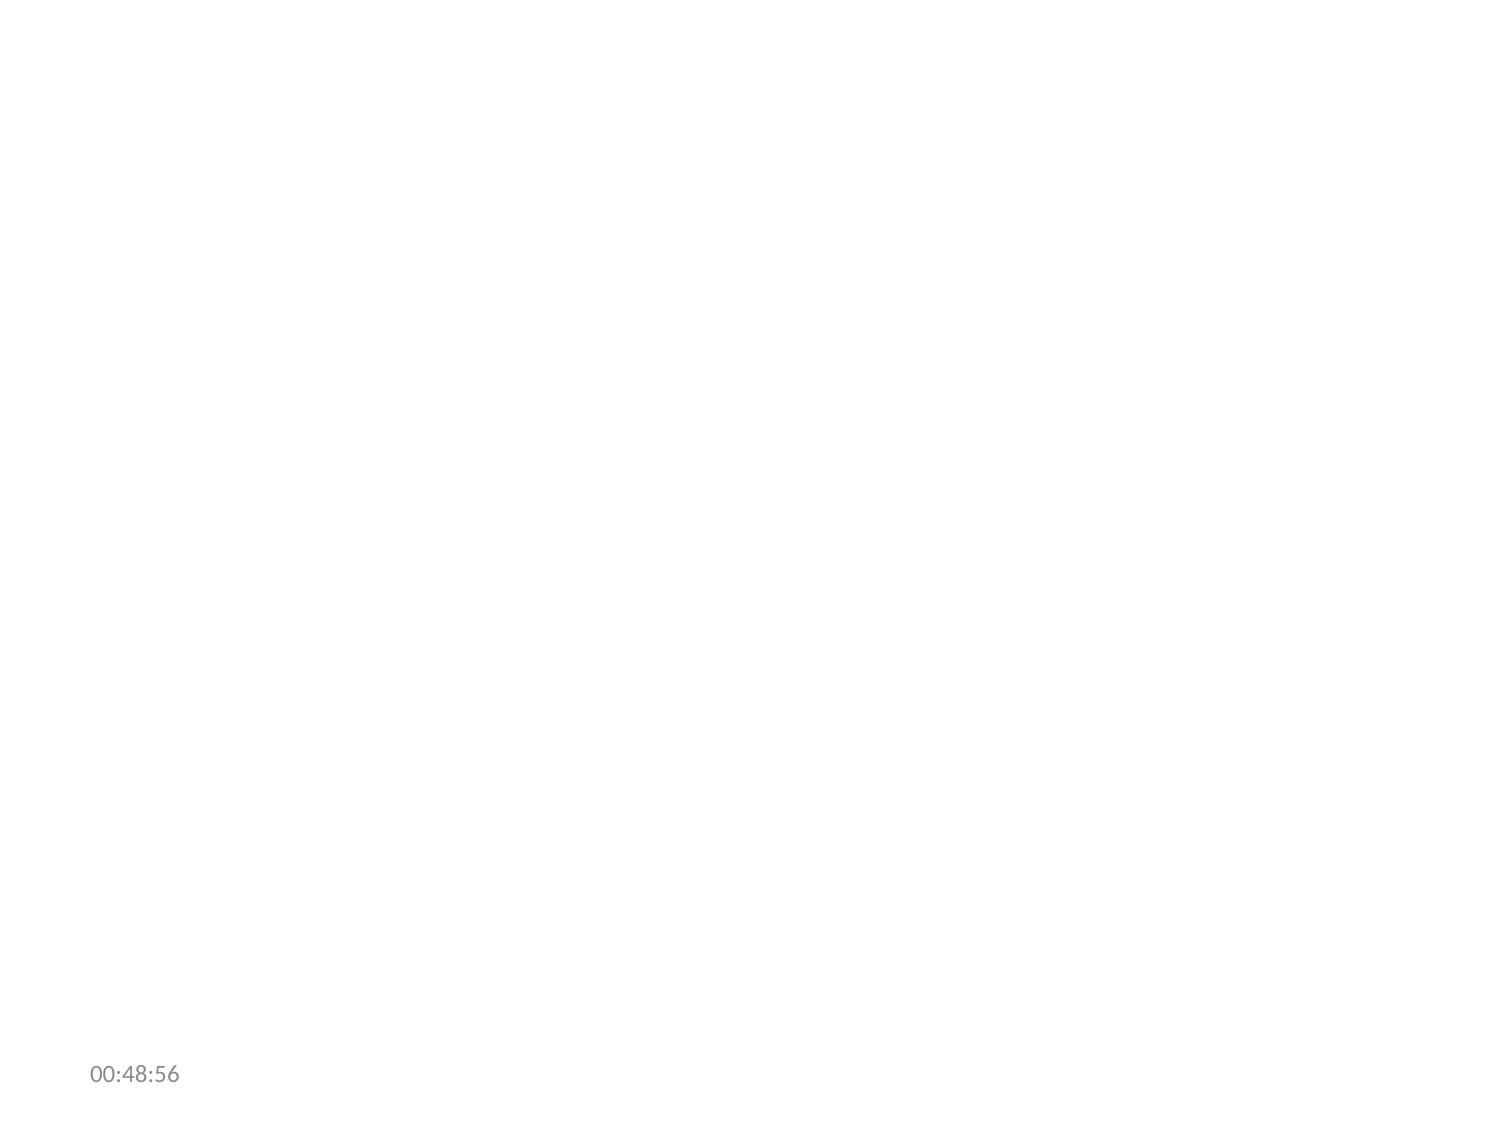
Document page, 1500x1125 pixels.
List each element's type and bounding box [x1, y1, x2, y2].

slide_number [75, 1042, 425, 1103]
